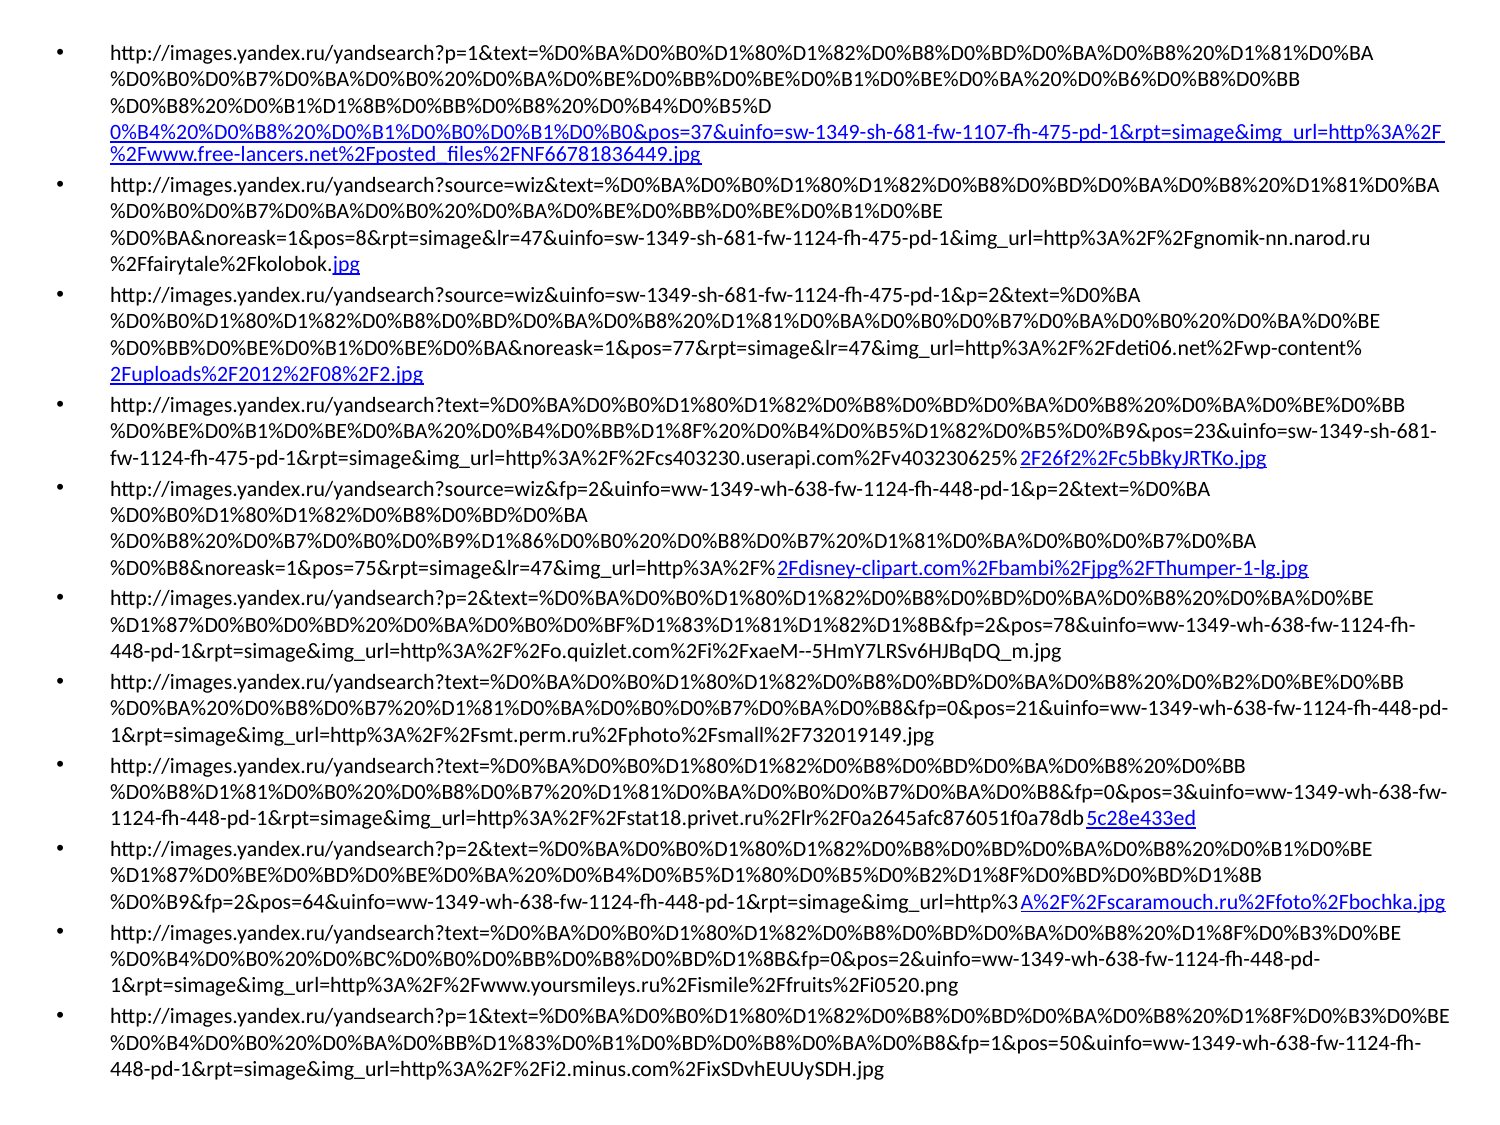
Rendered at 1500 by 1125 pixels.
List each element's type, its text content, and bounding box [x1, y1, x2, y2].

list http://images.yandex.ru/yandsearch?p=1&text=%D0%BA%D0%B0%D1%80%D1%82%D0%B8%D0%BD%D0%BA%D0%B8%20%D1%81%D0%BA%D0%B0%D0%B7%D0%BA%D0%B0%20%D0%BA%D0%BE%D0%BB%D0%BE%D0%B1%D0%BE%D0%BA%20%D0%B6%D0%B8%D0%BB%D0%B8%20%D0%B1%D1%8B%D0%BB%D0%B8%20%D0%B4%D0%B5%D0%B4%20%D0%B8%20%D0%B1%D0%B0%D0%B1%D0%B0&pos=37&uinfo=sw-1349-sh-681-fw-1107-fh-475-pd-1&rpt=simage&img_url=http%3A%2F%2Fwww.free-lancers.net%2Fposted_files%2FNF66781836449.jpg http://images.yandex.ru/yandsearch?source=wiz&text=%D0%BA%D0%B0%D1%80%D1%82%D0%B8%D0%BD%D0%BA%D0%B8%20%D1%81%D0%BA%D0%B0%D0%B7%D0%BA%D0%B0%20%D0%BA%D0%BE%D0%BB%D0%BE%D0%B1%D0%BE%D0%BA&noreask=1&pos=8&rpt=simage&lr=47&uinfo=sw-1349-sh-681-fw-1124-fh-475-pd-1&img_url=http%3A%2F%2Fgnomik-nn.narod.ru%2Ffairytale%2Fkolobok.jpg http://images.yandex.ru/yandsearch?source=wiz&uinfo=sw-1349-sh-681-fw-1124-fh-475-pd-1&p=2&text=%D0%BA%D0%B0%D1%80%D1%82%D0%B8%D0%BD%D0%BA%D0%B8%20%D1%81%D0%BA%D0%B0%D0%B7%D0%BA%D0%B0%20%D0%BA%D0%BE%D0%BB%D0%BE%D0%B1%D0%BE%D0%BA&noreask=1&pos=77&rpt=simage&lr=47&img_url=http%3A%2F%2Fdeti06.net%2Fwp-content%2Fuploads%2F2012%2F08%2F2.jpg http://images.yandex.ru/yandsearch?text=%D0%BA%D0%B0%D1%80%D1%82%D0%B8%D0%BD%D0%BA%D0%B8%20%D0%BA%D0%BE%D0%BB%D0%BE%D0%B1%D0%BE%D0%BA%20%D0%B4%D0%BB%D1%8F%20%D0%B4%D0%B5%D1%82%D0%B5%D0%B9&pos=23&uinfo=sw-1349-sh-681-fw-1124-fh-475-pd-1&rpt=simage&img_url=http%3A%2F%2Fcs403230.userapi.com%2Fv403230625%2F26f2%2Fc5bBkyJRTKo.jpg http://images.yandex.ru/yandsearch?source=wiz&fp=2&uinfo=ww-1349-wh-638-fw-1124-fh-448-pd-1&p=2&text=%D0%BA%D0%B0%D1%80%D1%82%D0%B8%D0%BD%D0%BA%D0%B8%20%D0%B7%D0%B0%D0%B9%D1%86%D0%B0%20%D0%B8%D0%B7%20%D1%81%D0%BA%D0%B0%D0%B7%D0%BA%D0%B8&noreask=1&pos=75&rpt=simage&lr=47&img_url=http%3A%2F%2Fdisney-clipart.com%2Fbambi%2Fjpg%2FThumper-1-lg.jpg http://images.yandex.ru/yandsearch?p=2&text=%D0%BA%D0%B0%D1%80%D1%82%D0%B8%D0%BD%D0%BA%D0%B8%20%D0%BA%D0%BE%D1%87%D0%B0%D0%BD%20%D0%BA%D0%B0%D0%BF%D1%83%D1%81%D1%82%D1%8B&fp=2&pos=78&uinfo=ww-1349-wh-638-fw-1124-fh-448-pd-1&rpt=simage&img_url=http%3A%2F%2Fo.quizlet.com%2Fi%2FxaeM--5HmY7LRSv6HJBqDQ_m.jpg http://images.yandex.ru/yandsearch?text=%D0%BA%D0%B0%D1%80%D1%82%D0%B8%D0%BD%D0%BA%D0%B8%20%D0%B2%D0%BE%D0%BB%D0%BA%20%D0%B8%D0%B7%20%D1%81%D0%BA%D0%B0%D0%B7%D0%BA%D0%B8&fp=0&pos=21&uinfo=ww-1349-wh-638-fw-1124-fh-448-pd-1&rpt=simage&img_url=http%3A%2F%2Fsmt.perm.ru%2Fphoto%2Fsmall%2F732019149.jpg http://images.yandex.ru/yandsearch?text=%D0%BA%D0%B0%D1%80%D1%82%D0%B8%D0%BD%D0%BA%D0%B8%20%D0%BB%D0%B8%D1%81%D0%B0%20%D0%B8%D0%B7%20%D1%81%D0%BA%D0%B0%D0%B7%D0%BA%D0%B8&fp=0&pos=3&uinfo=ww-1349-wh-638-fw-1124-fh-448-pd-1&rpt=simage&img_url=http%3A%2F%2Fstat18.privet.ru%2Flr%2F0a2645afc876051f0a78db5c28e433ed http://images.yandex.ru/yandsearch?p=2&text=%D0%BA%D0%B0%D1%80%D1%82%D0%B8%D0%BD%D0%BA%D0%B8%20%D0%B1%D0%BE%D1%87%D0%BE%D0%BD%D0%BE%D0%BA%20%D0%B4%D0%B5%D1%80%D0%B5%D0%B2%D1%8F%D0%BD%D0%BD%D1%8B%D0%B9&fp=2&pos=64&uinfo=ww-1349-wh-638-fw-1124-fh-448-pd-1&rpt=simage&img_url=http%3A%2F%2Fscaramouch.ru%2Ffoto%2Fbochka.jpg http://images.yandex.ru/yandsearch?text=%D0%BA%D0%B0%D1%80%D1%82%D0%B8%D0%BD%D0%BA%D0%B8%20%D1%8F%D0%B3%D0%BE%D0%B4%D0%B0%20%D0%BC%D0%B0%D0%BB%D0%B8%D0%BD%D1%8B&fp=0&pos=2&uinfo=ww-1349-wh-638-fw-1124-fh-448-pd-1&rpt=simage&img_url=http%3A%2F%2Fwww.yoursmileys.ru%2Fismile%2Ffruits%2Fi0520.png http://images.yandex.ru/yandsearch?p=1&text=%D0%BA%D0%B0%D1%80%D1%82%D0%B8%D0%BD%D0%BA%D0%B8%20%D1%8F%D0%B3%D0%BE%D0%B4%D0%B0%20%D0%BA%D0%BB%D1%83%D0%B1%D0%BD%D0%B8%D0%BA%D0%B8&fp=1&pos=50&uinfo=ww-1349-wh-638-fw-1124-fh-448-pd-1&rpt=simage&img_url=http%3A%2F%2Fi2.minus.com%2FixSDvhEUUySDH.jpg [41, 30, 1471, 1083]
